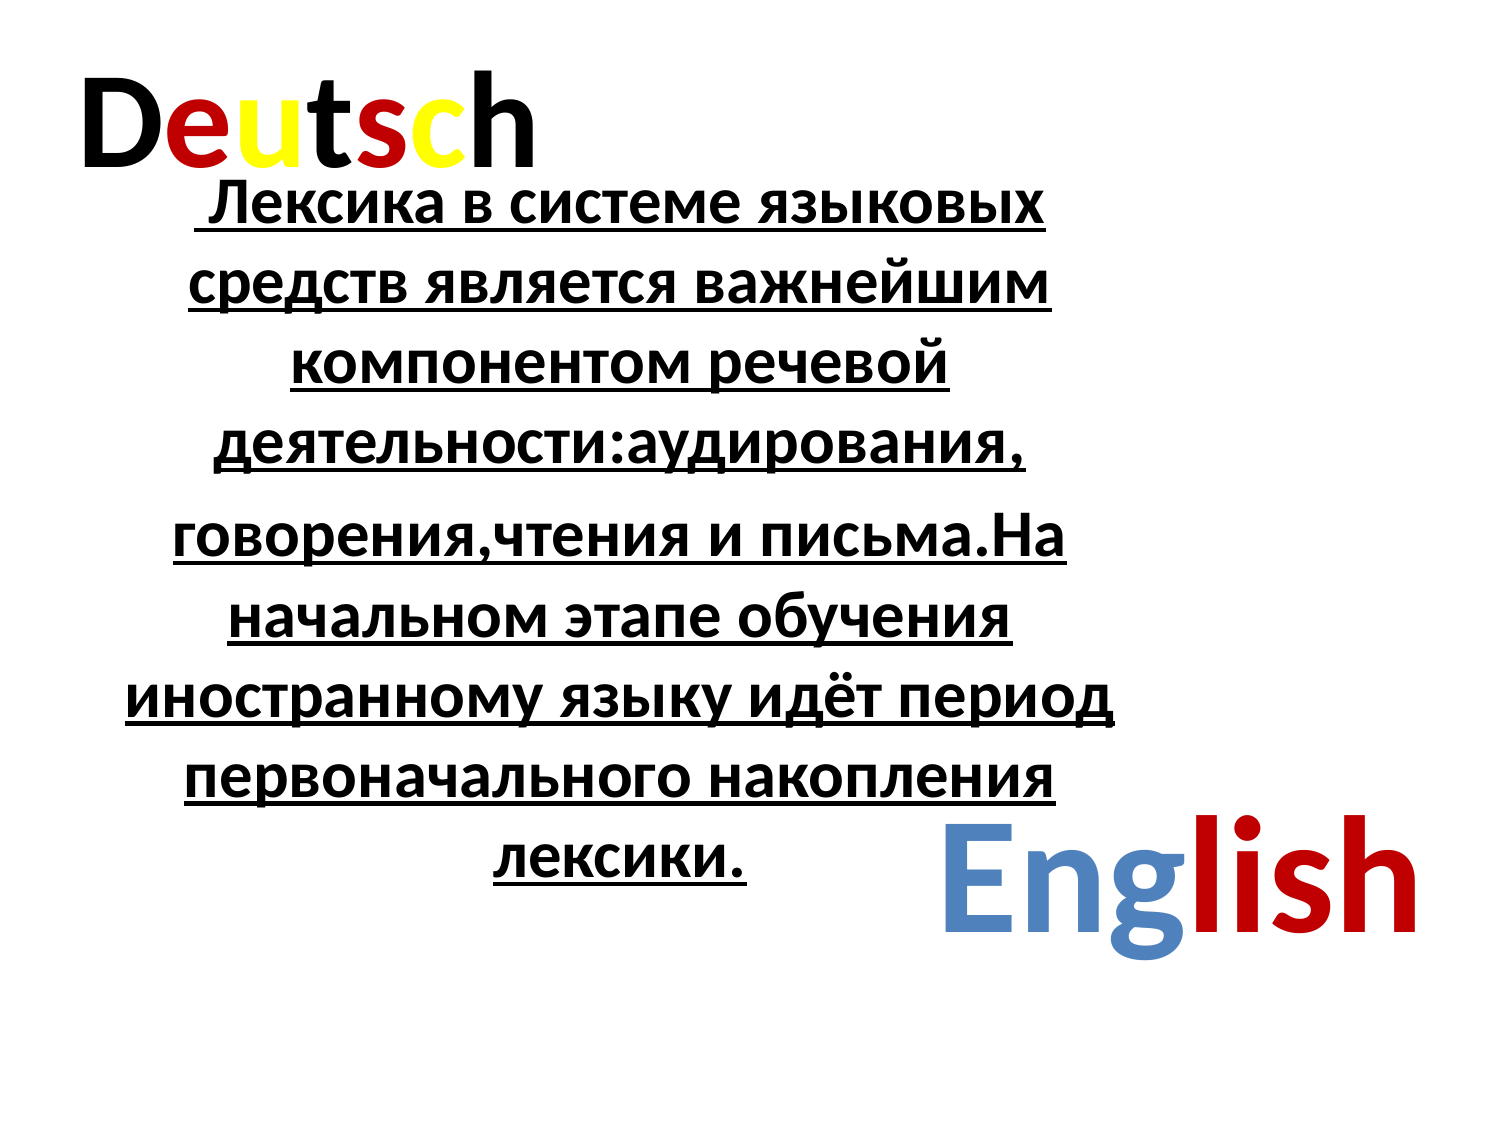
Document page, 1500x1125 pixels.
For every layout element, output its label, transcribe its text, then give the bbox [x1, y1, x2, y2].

text_box Deutsch [0, 23, 593, 203]
list Лексика в системе языковых средств является важнейшим компонентом речевой деятельности:аудирования, говорения,чтения и письма.На начальном этапе обучения иностранному языку идёт период первоначального накопления лексики. [88, 149, 1152, 1005]
text_box English [785, 758, 1500, 974]
